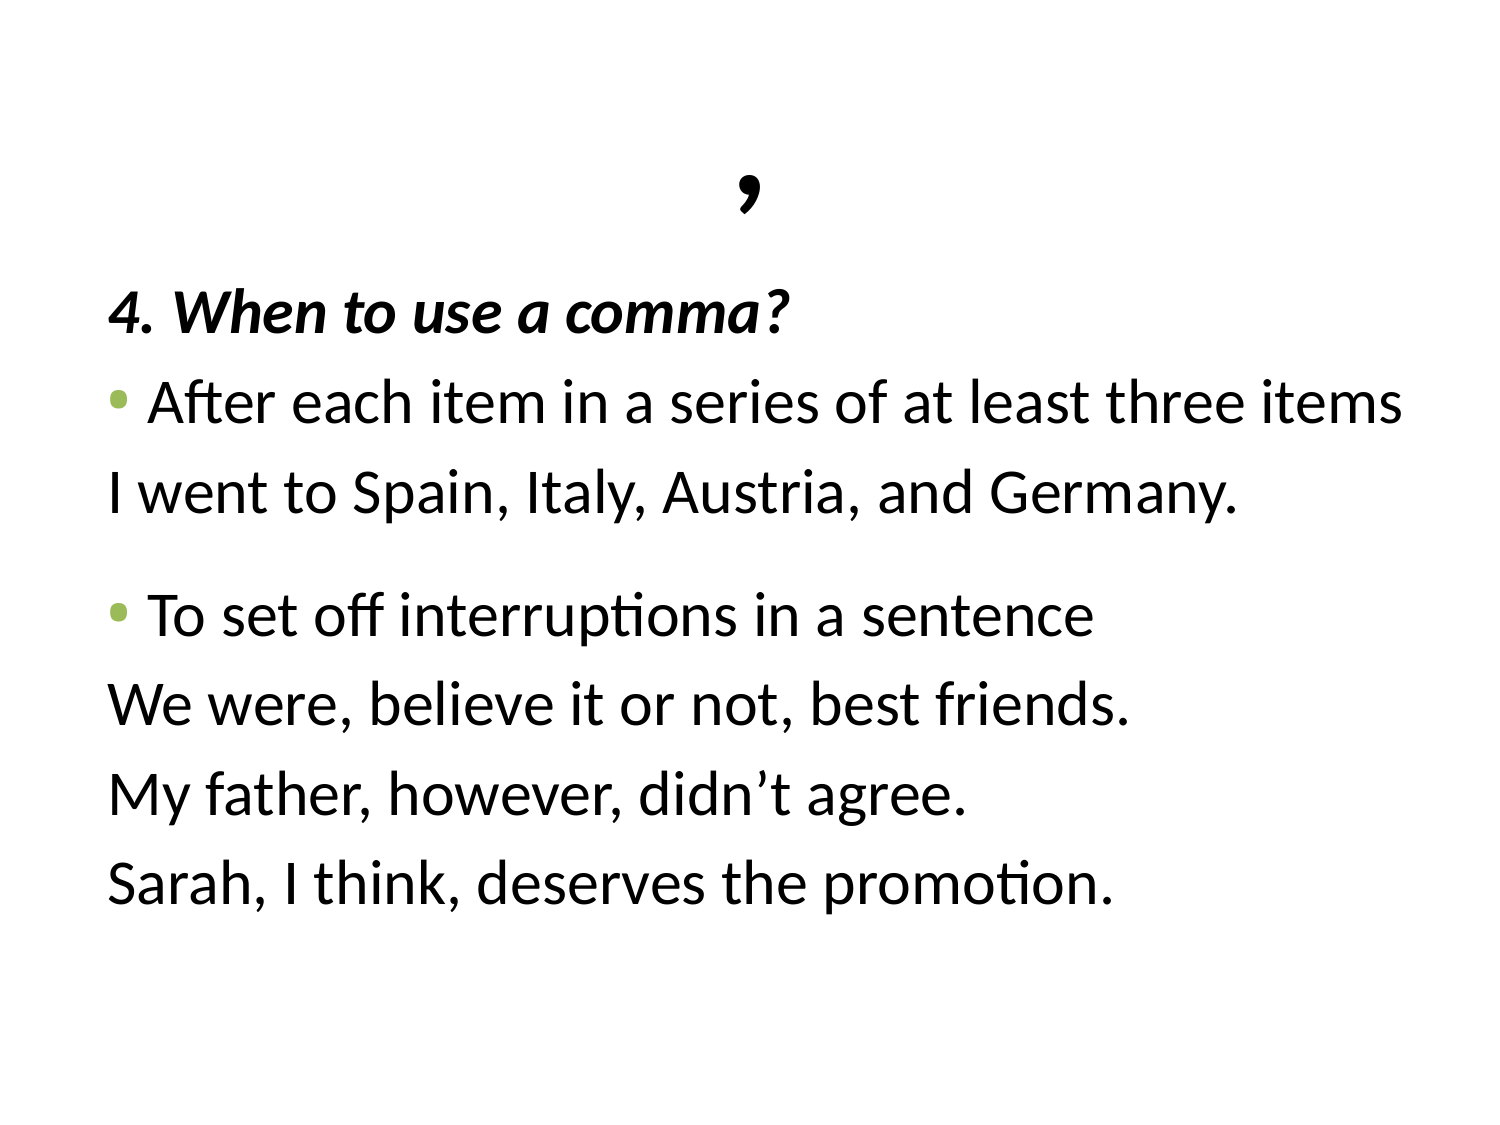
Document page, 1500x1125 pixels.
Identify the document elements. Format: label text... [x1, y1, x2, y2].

list 4. When to use a comma? After each item in a series of at least three items I went to Spain, Italy, Austria, and Germany. To set off interruptions in a sentence We were, believe it or not, best friends. My father, however, didn’t agree. Sarah, I think, deserves the promotion. [75, 262, 1425, 1005]
title , [75, 45, 1425, 233]
